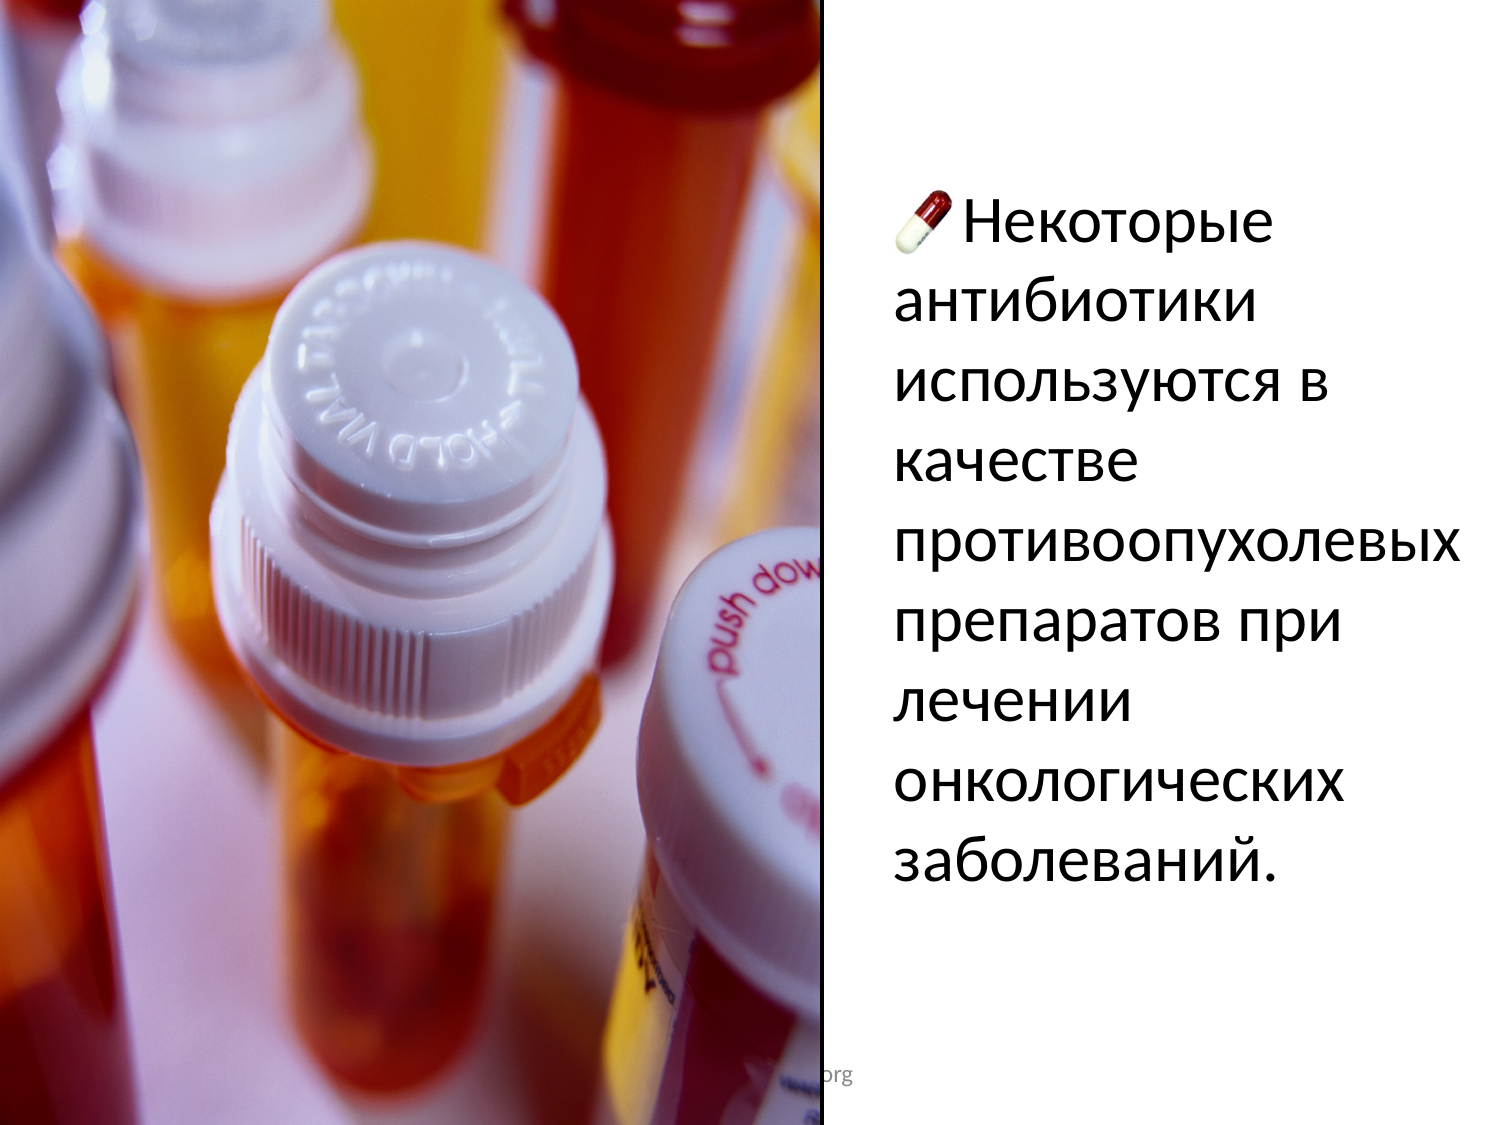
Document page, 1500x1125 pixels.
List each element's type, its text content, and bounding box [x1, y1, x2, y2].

picture [0, 0, 821, 1125]
footer www.sliderpoint.org [824, 1042, 988, 1103]
picture [890, 187, 962, 255]
text_box Некоторые антибиотики используются в качестве противоопухолевых препаратов при лечении онкологических заболеваний. [878, 167, 1500, 903]
